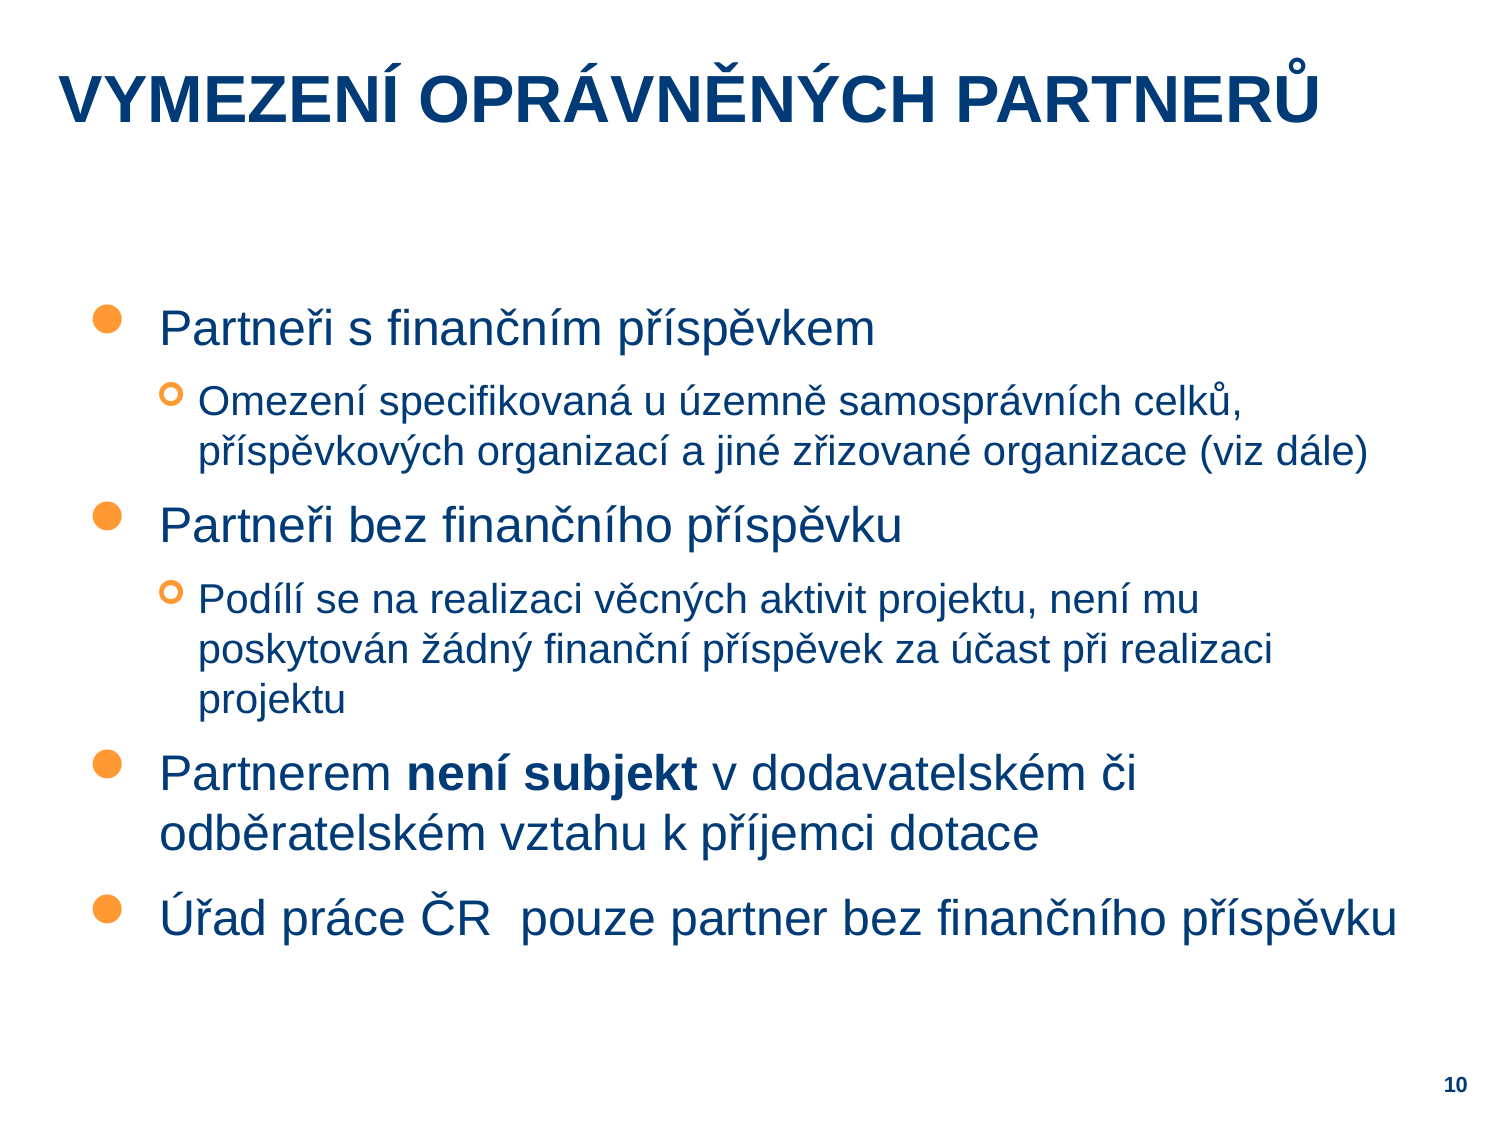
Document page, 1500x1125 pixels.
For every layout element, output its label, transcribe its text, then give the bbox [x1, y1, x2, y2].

slide_number 10 [1417, 1068, 1495, 1099]
title Vymezení Oprávněných Partnerů [53, 7, 1435, 185]
list Partneři s finančním příspěvkem Omezení specifikovaná u územně samosprávních celků, příspěvkových organizací a jiné zřizované organizace (viz dále) Partneři bez finančního příspěvku Podílí se na realizaci věcných aktivit projektu, není mu poskytován žádný finanční příspěvek za účast při realizaci projektu Partnerem není subjekt v dodavatelském či odběratelském vztahu k příjemci dotace Úřad práce ČR pouze partner bez finančního příspěvku [88, 295, 1412, 1004]
